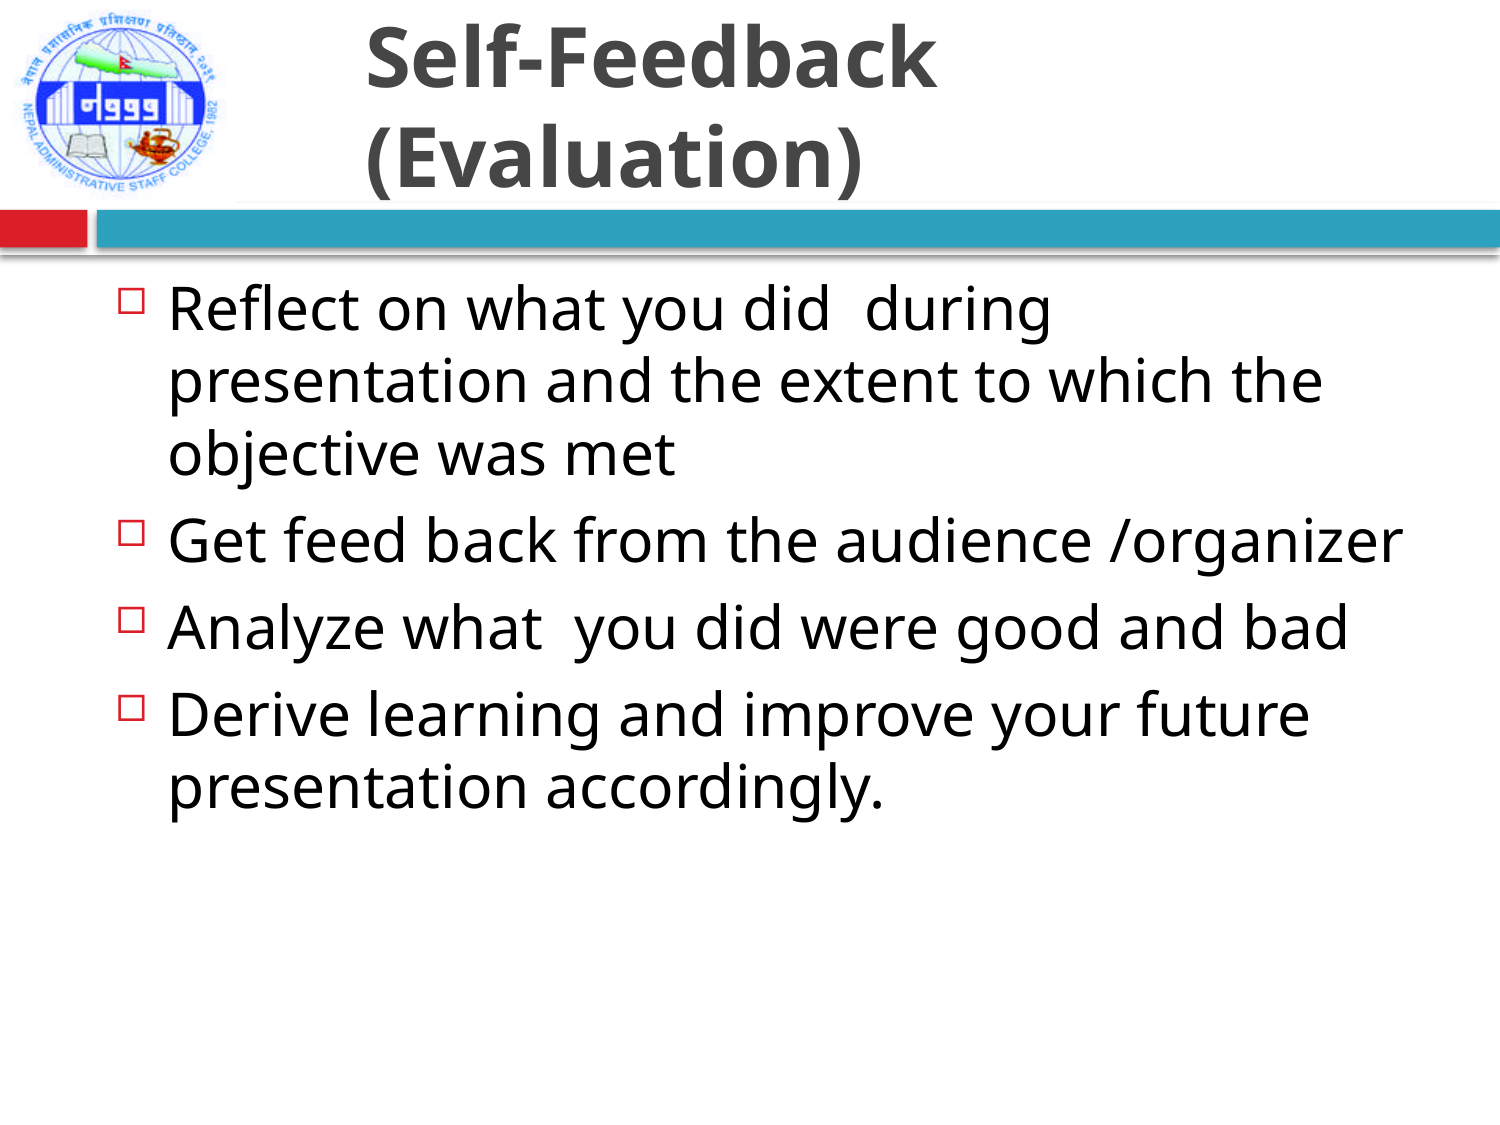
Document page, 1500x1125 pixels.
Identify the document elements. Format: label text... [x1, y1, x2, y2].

title Self-Feedback (Evaluation) [350, 45, 1425, 262]
list Reflect on what you did during presentation and the extent to which the objective was met Get feed back from the audience /organizer Analyze what you did were good and bad Derive learning and improve your future presentation accordingly. [100, 262, 1438, 1000]
picture [1, 0, 236, 208]
